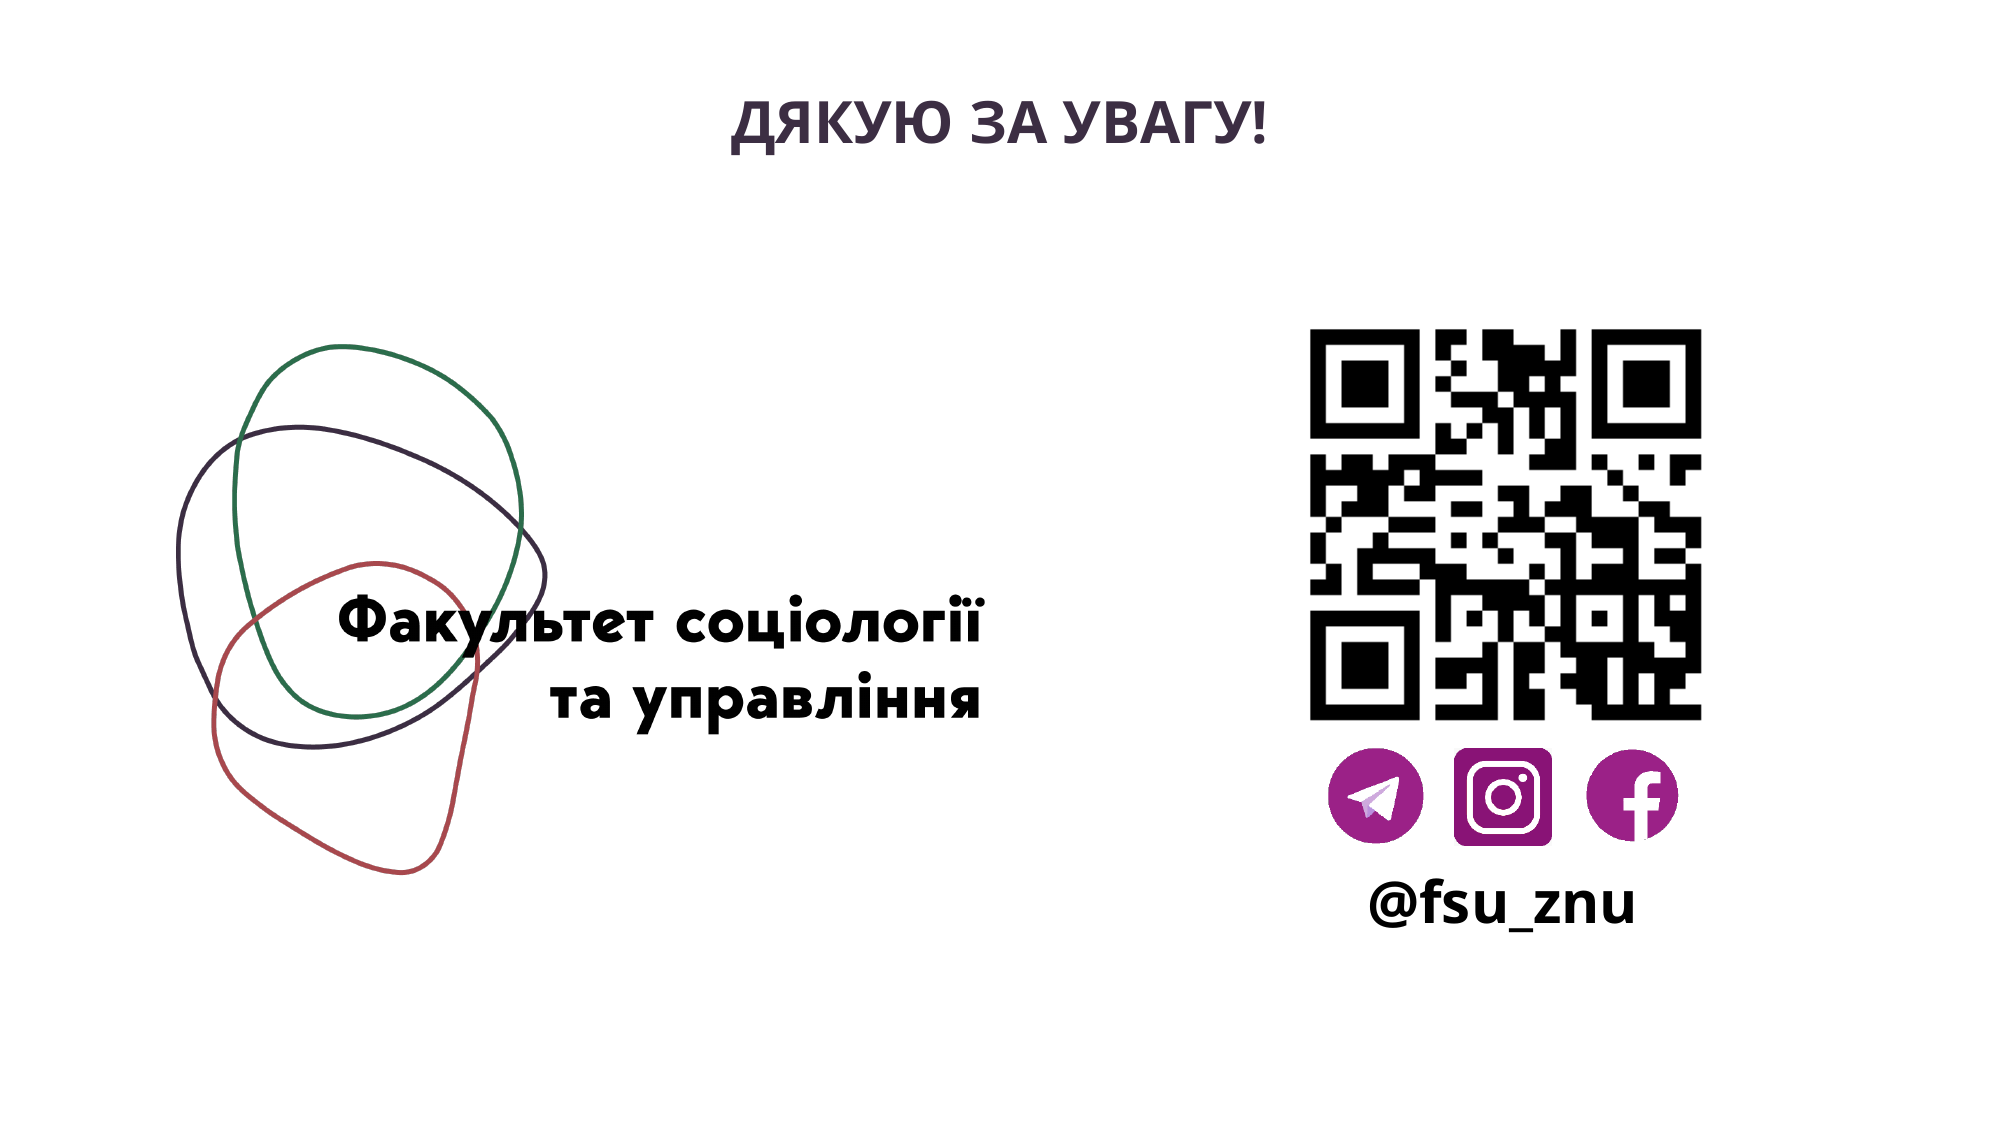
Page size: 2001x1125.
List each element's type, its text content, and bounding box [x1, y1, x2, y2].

text_box @fsu_znu [1219, 845, 1786, 955]
picture [1247, 266, 1765, 846]
picture [83, 266, 1054, 952]
title ДЯКУЮ ЗА УВАГУ! [355, 43, 1645, 267]
